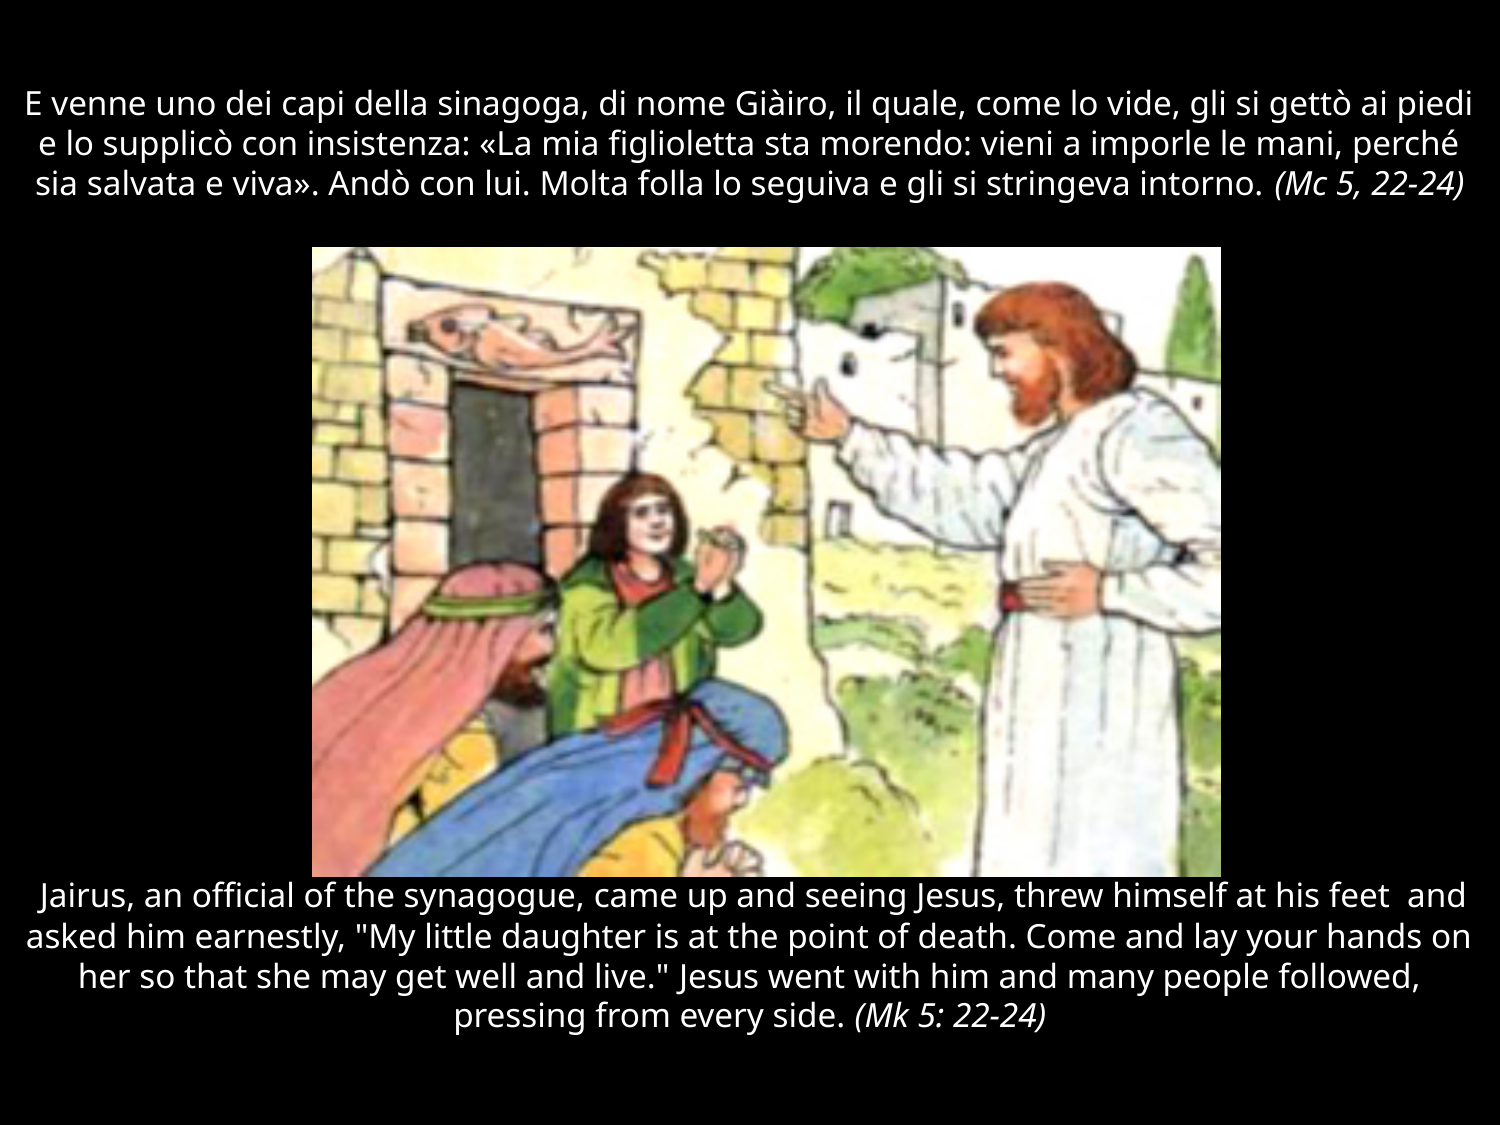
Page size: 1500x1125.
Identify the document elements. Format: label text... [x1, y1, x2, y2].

text_box E venne uno dei capi della sinagoga, di nome Giàiro, il quale, come lo vide, gli si gettò ai piedi e lo supplicò con insistenza: «La mia figlioletta sta morendo: vieni a imporle le mani, perché sia salvata e viva». Andò con lui. Molta folla lo seguiva e gli si stringeva intorno. (Mc 5, 22-24) [0, 74, 1500, 210]
text_box Jairus, an official of the synagogue, came up and seeing Jesus, threw himself at his feet and asked him earnestly, "My little daughter is at the point of death. Come and lay your hands on her so that she may get well and live." Jesus went with him and many people followed, pressing from every side. (Mk 5: 22-24) [0, 862, 1500, 1042]
picture [312, 247, 1221, 877]
